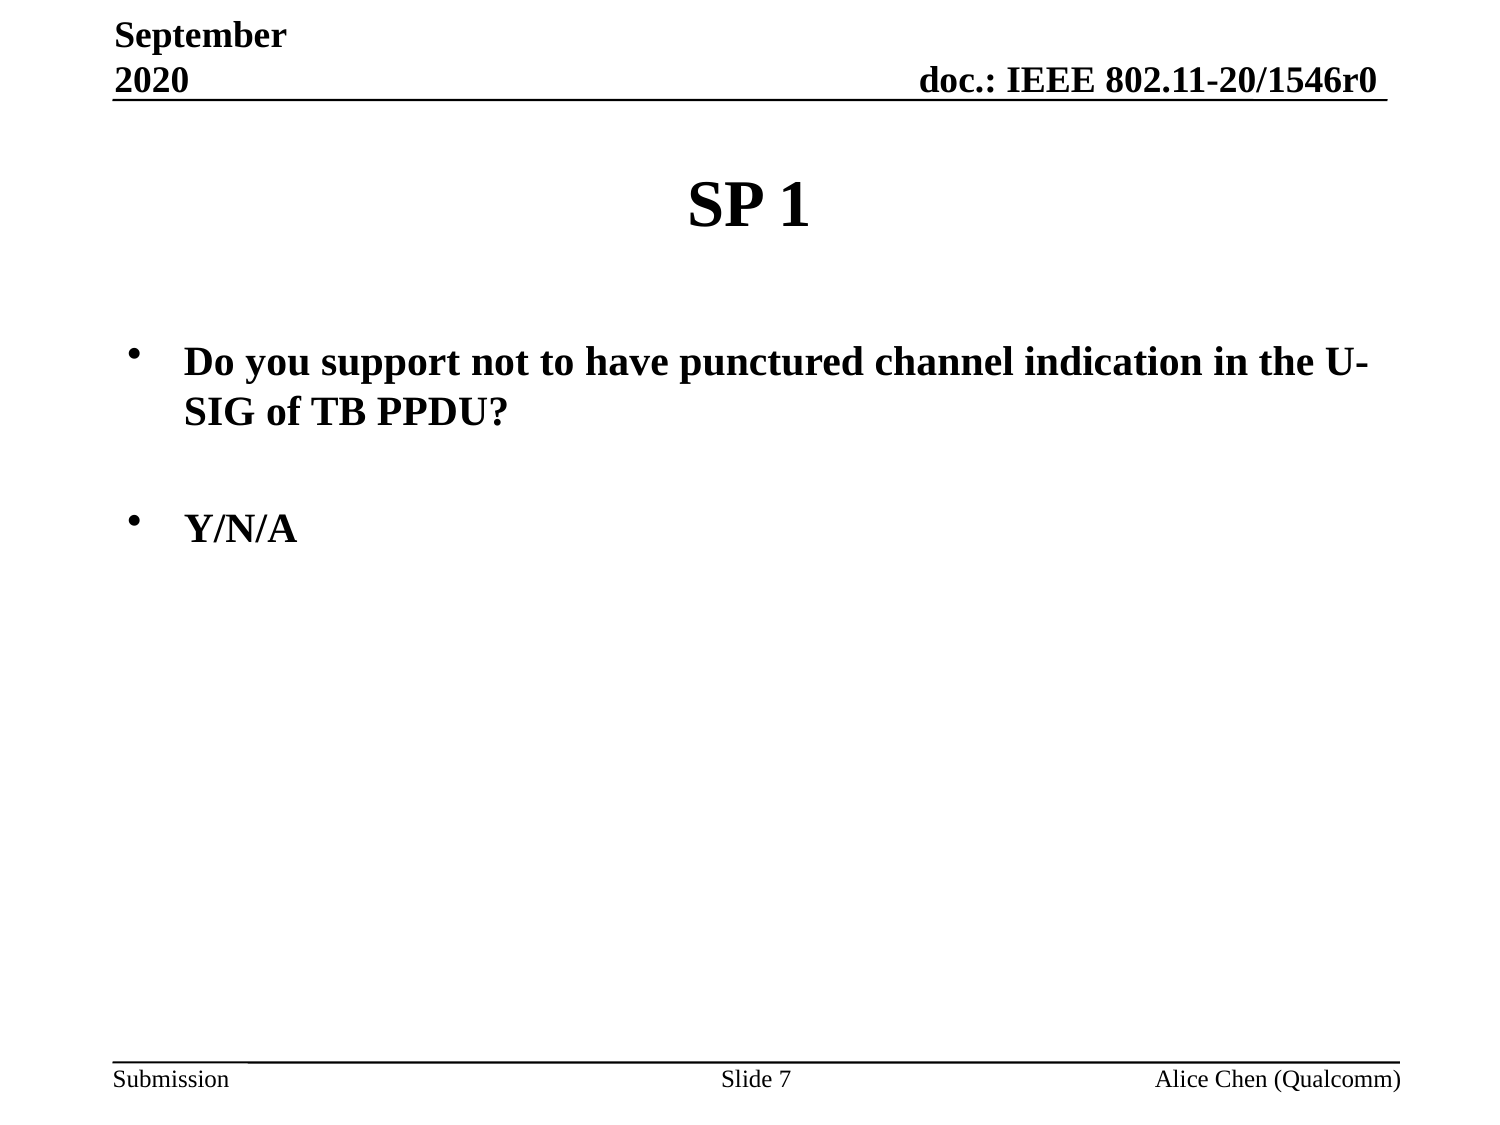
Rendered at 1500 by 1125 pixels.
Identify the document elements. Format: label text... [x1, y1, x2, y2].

slide_number Slide 7 [712, 1061, 800, 1093]
title SP 1 [112, 112, 1388, 288]
footer Alice Chen (Qualcomm) [1062, 1061, 1402, 1093]
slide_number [114, 54, 354, 101]
list Do you support not to have punctured channel indication in the U-SIG of TB PPDU? Y/N/A [112, 326, 1388, 1002]
